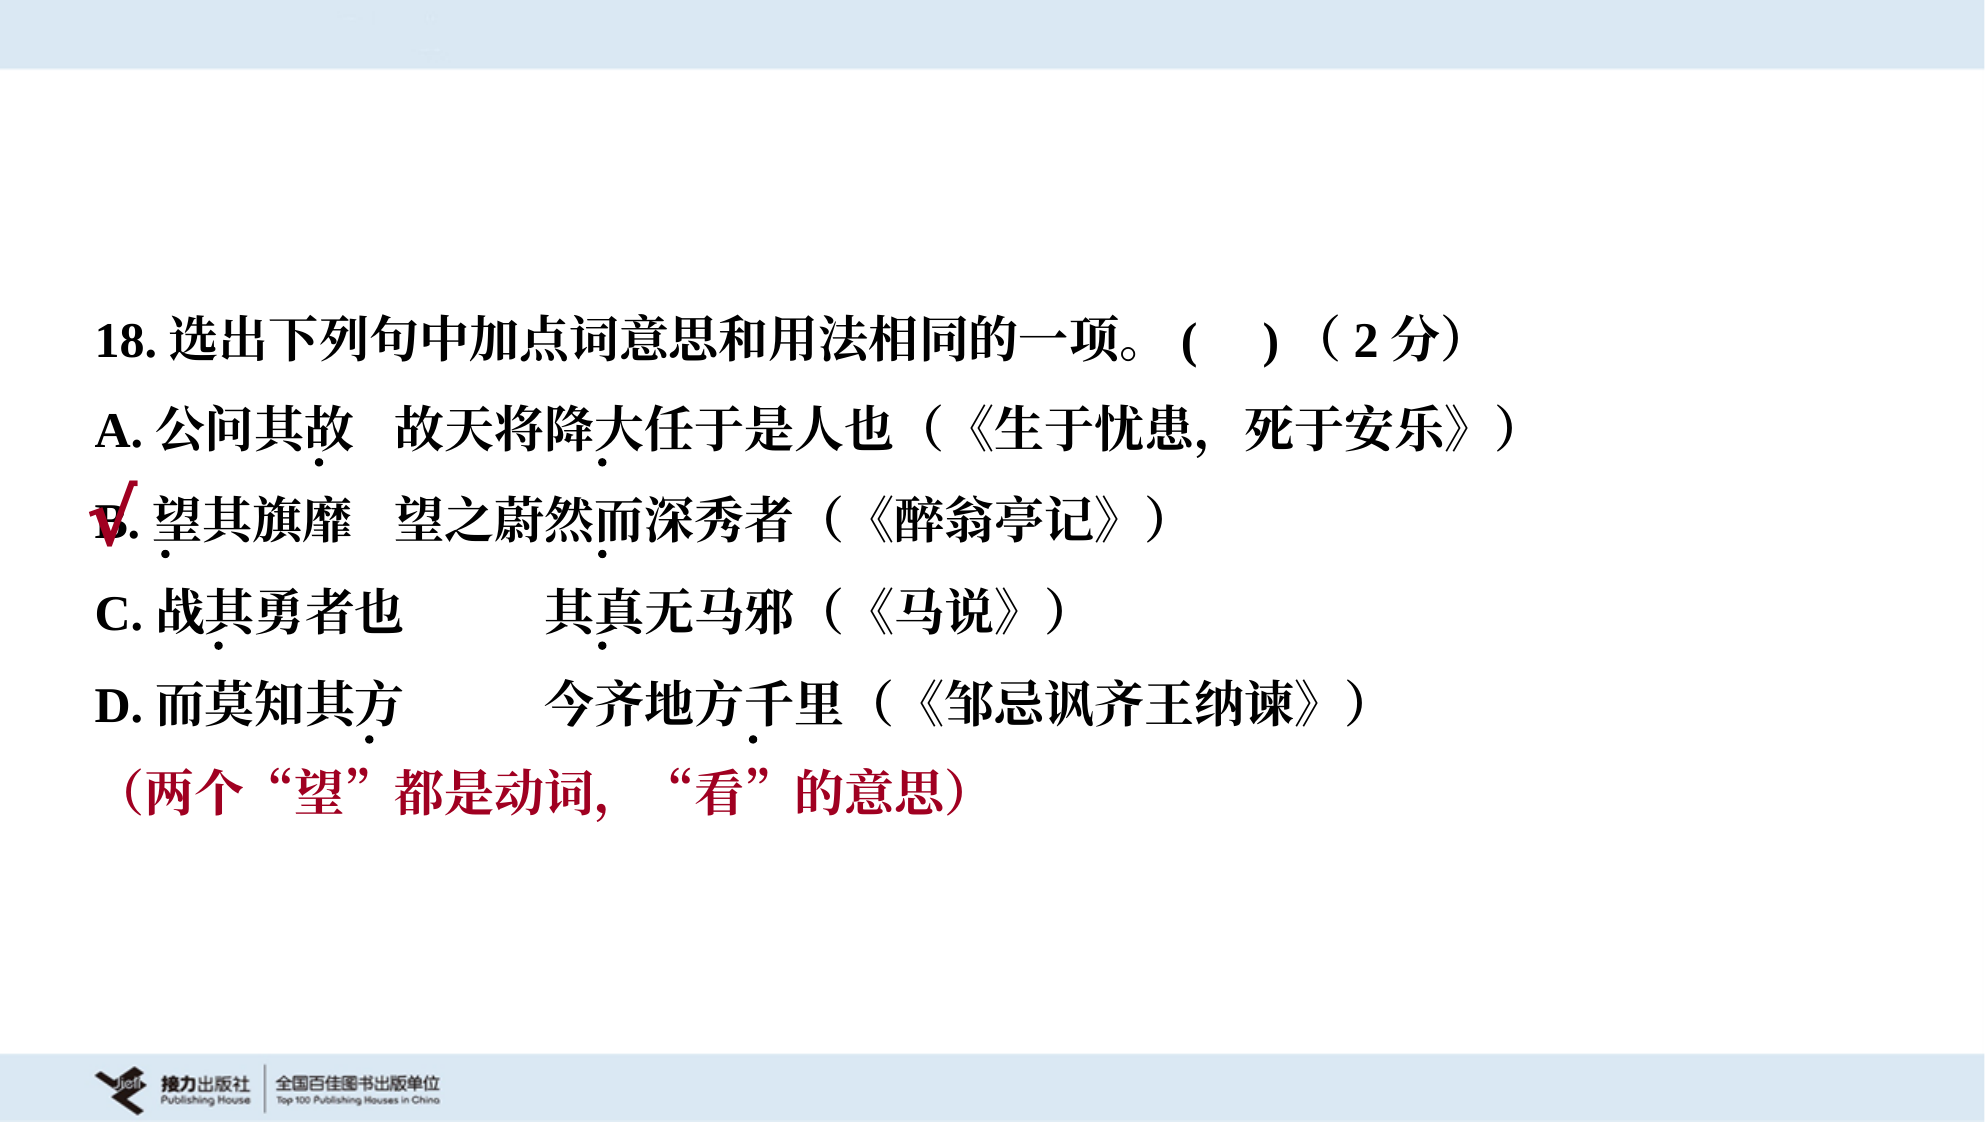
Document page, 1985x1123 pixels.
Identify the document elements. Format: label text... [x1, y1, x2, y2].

text_box [314, 458, 324, 467]
text_box [598, 549, 607, 559]
text_box [598, 641, 607, 650]
text_box [598, 458, 607, 467]
text_box A.公问其故 故天将降大任于是人也（《生于忧患，死于安乐》） B.望其旗靡 望之蔚然而深秀者（《醉翁亭记》） C.战其勇者也 其真无马邪（《马说》） D.而莫知其方 今齐地方千里（《邹忌讽齐王纳谏》） [94, 365, 1892, 733]
text_box [365, 735, 374, 744]
picture [0, 0, 1985, 1122]
text_box （两个“望”都是动词，“看”的意思） [94, 734, 1892, 822]
text_box [161, 549, 170, 559]
text_box 18.选出下列句中加点词意思和用法相同的一项。( )（2分） [94, 279, 1892, 365]
text_box [748, 735, 758, 744]
text_box √ [86, 468, 139, 562]
text_box [214, 641, 223, 650]
